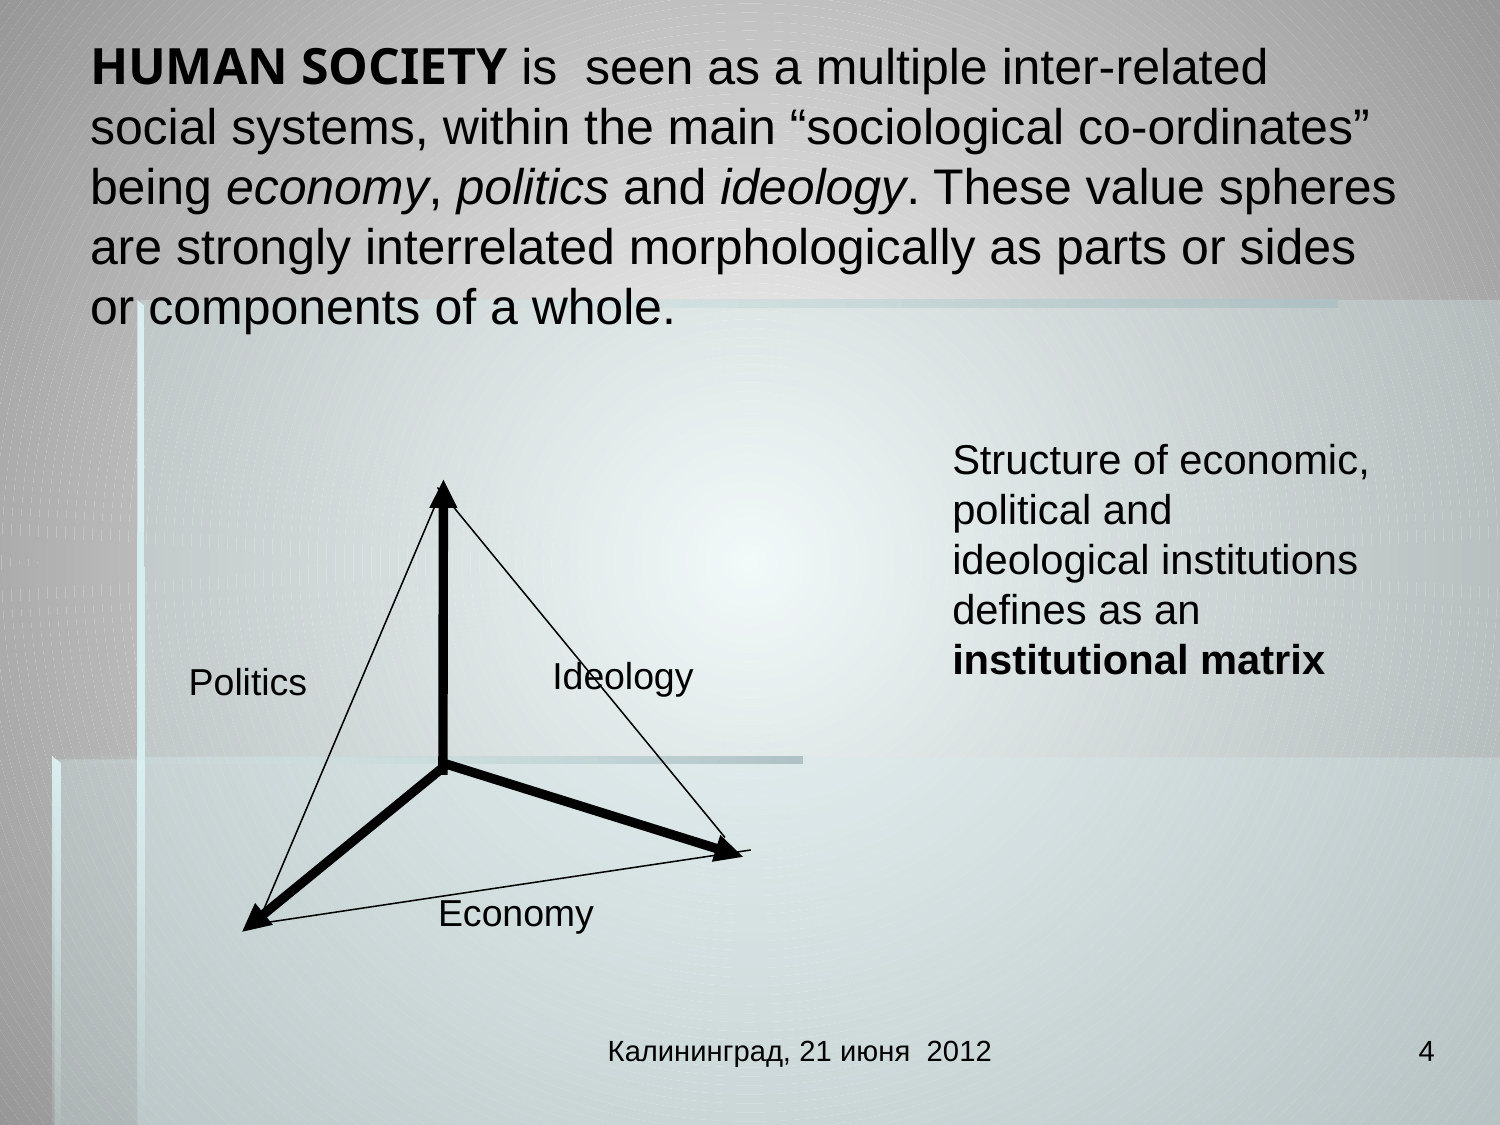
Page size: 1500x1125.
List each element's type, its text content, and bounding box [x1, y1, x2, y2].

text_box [249, 849, 751, 926]
title HUMAN SOCIETY is seen as a multiple inter-related social systems, within the main “sociological co-ordinates” being economy, politics and ideology. These value spheres are strongly interrelated morphologically as parts or sides or components of a whole. [74, 74, 1426, 345]
slide_number 4 [1137, 1024, 1451, 1103]
footer Калининград, 21 июня 2012 [562, 1024, 1038, 1103]
text_box Structure of economic, political and ideological institutions defines as an institutional matrix [937, 425, 1425, 690]
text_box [437, 487, 726, 838]
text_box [262, 499, 438, 848]
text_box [111, 479, 778, 953]
